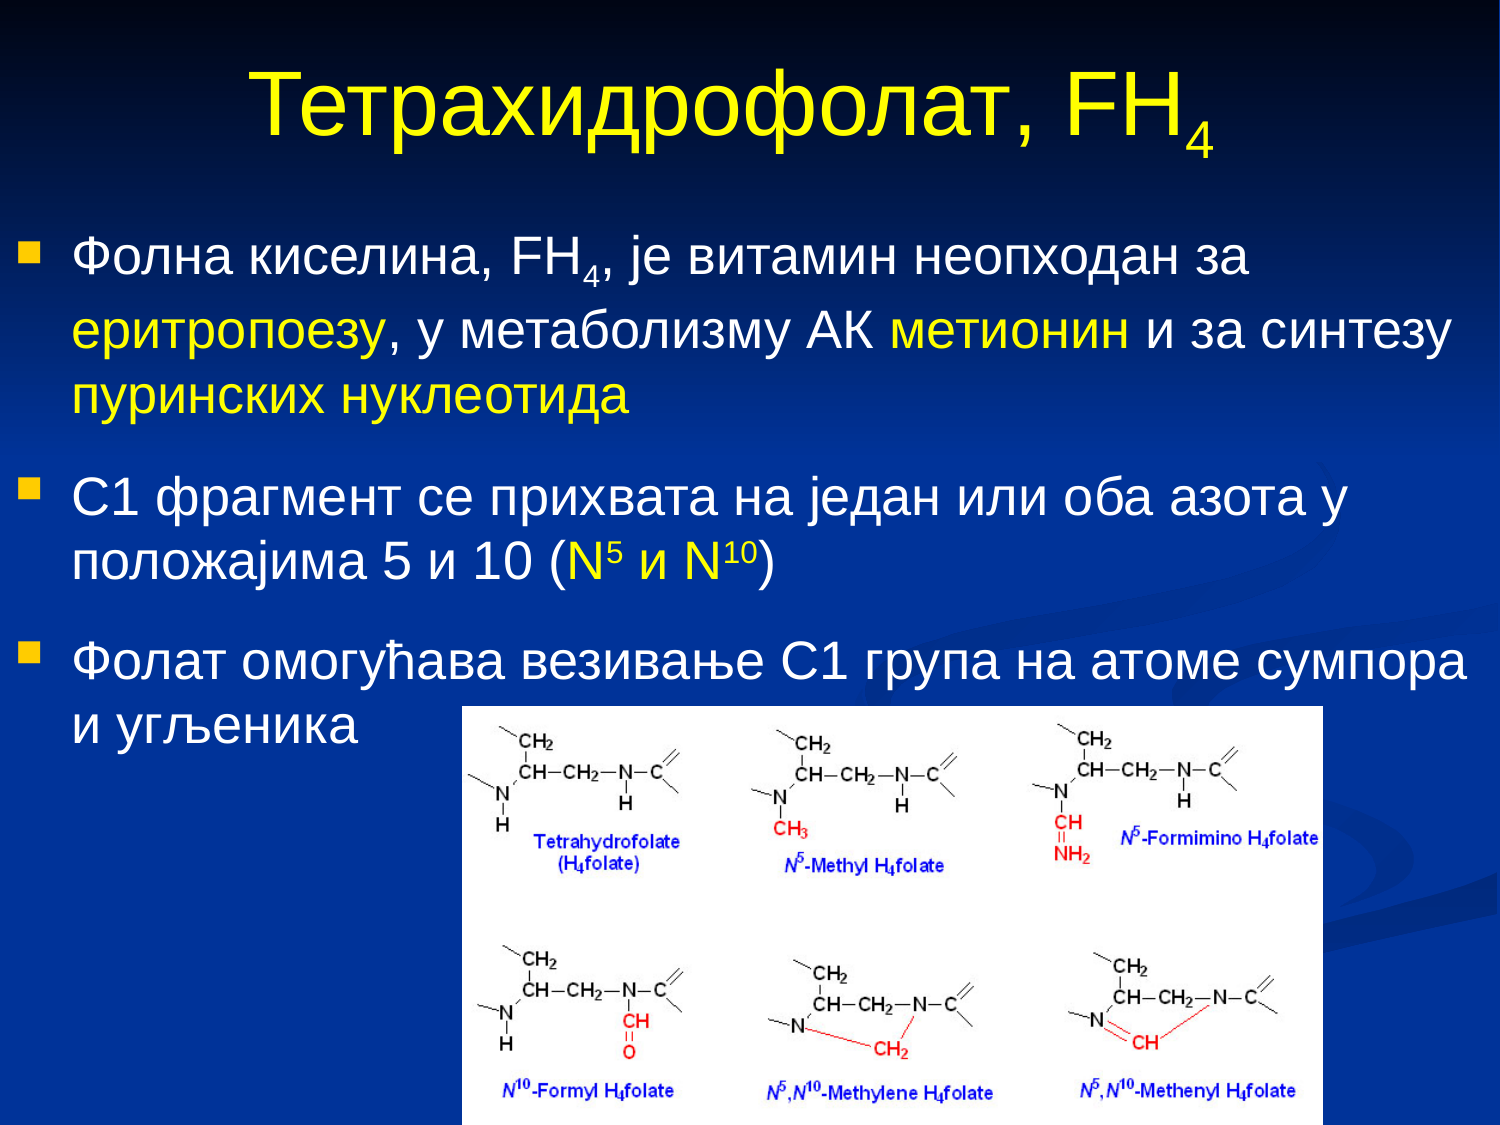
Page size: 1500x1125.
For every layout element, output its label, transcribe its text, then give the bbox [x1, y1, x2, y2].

text_box Тетрахидрофолат, FH4 [0, 37, 1463, 175]
picture [462, 706, 1323, 1125]
list Фолна киселина, FH4, је витамин неопходан за еритропоезу, у метаболизму АК метионин и за синтезу пуринских нуклеотида С1 фрагмент се прихвата на један или оба азота у положајима 5 и 10 (N5 и N10) Фолат омогућава везивање С1 група на атоме сумпора и угљеника [0, 212, 1500, 638]
